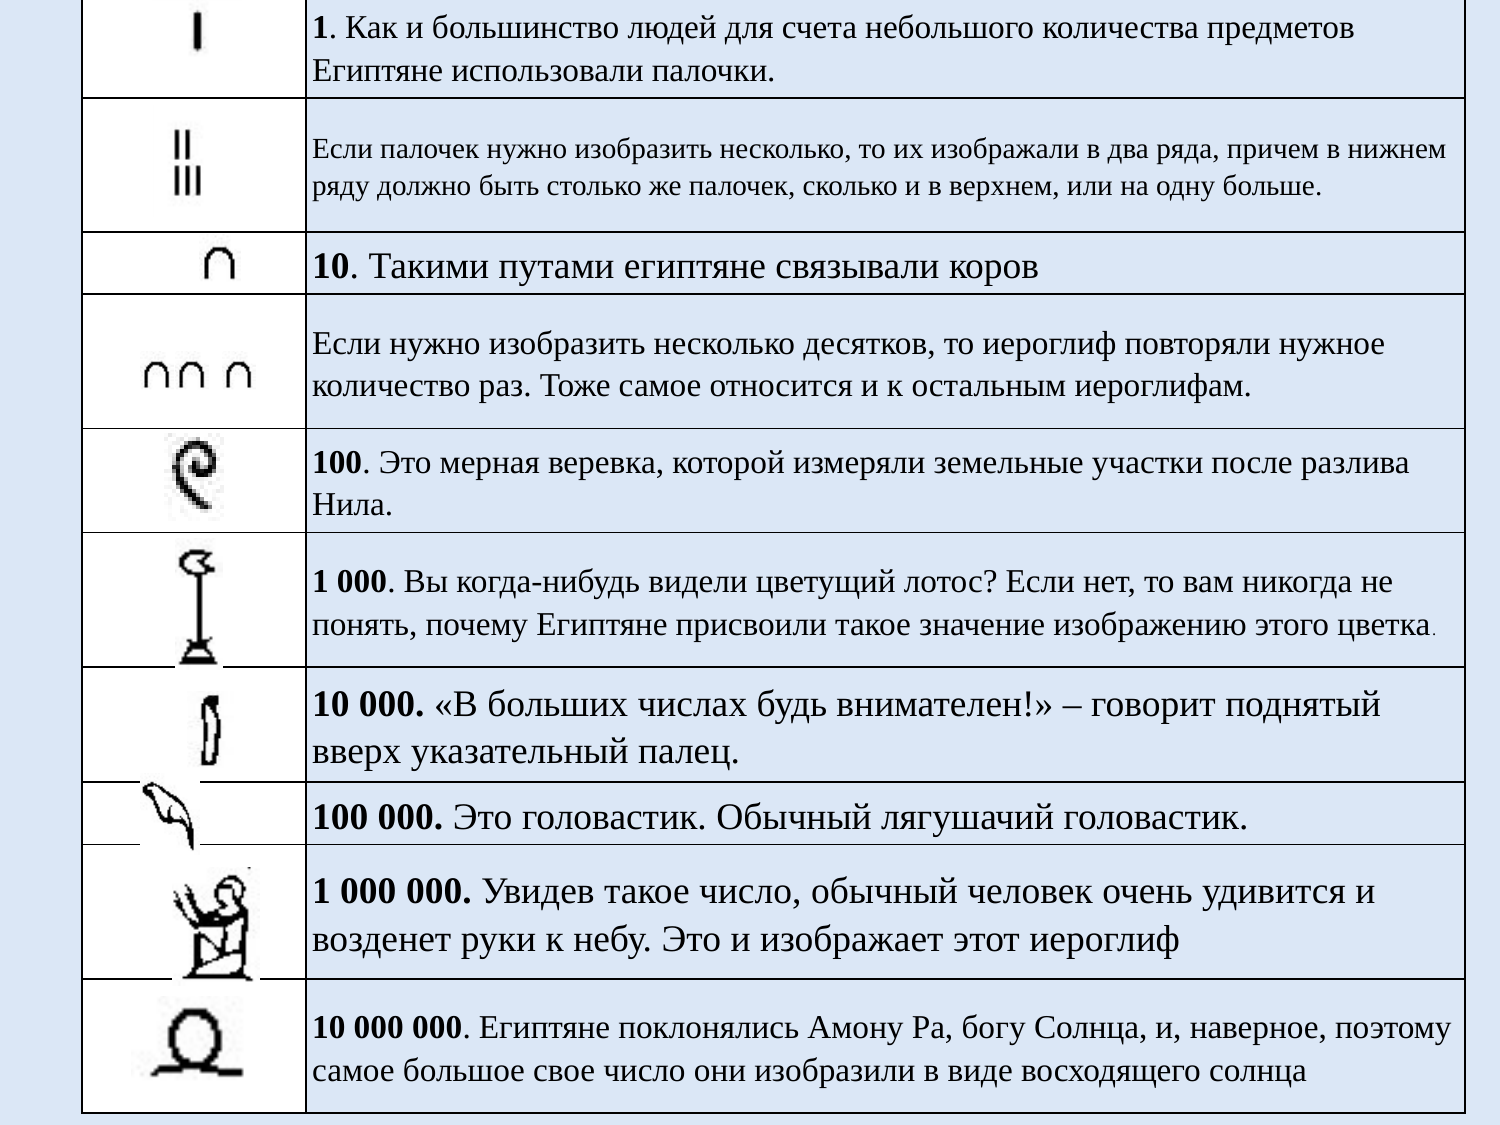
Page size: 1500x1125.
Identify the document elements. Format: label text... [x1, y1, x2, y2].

picture [140, 351, 174, 399]
table_cell [83, 233, 197, 293]
table_cell [83, 99, 305, 231]
picture [130, 995, 265, 1102]
picture [222, 351, 256, 399]
table_cell [83, 429, 305, 532]
table_cell [83, 845, 172, 978]
table_header [83, 0, 305, 97]
picture [152, 0, 242, 71]
table_cell [83, 980, 305, 1112]
picture [163, 433, 224, 522]
table_cell 10. Такими путами египтяне связывали коров [307, 233, 1464, 293]
table_cell [83, 295, 305, 428]
table_cell [242, 233, 305, 293]
picture [175, 351, 209, 399]
picture [152, 105, 235, 218]
picture [198, 234, 241, 294]
picture [140, 691, 234, 855]
table_cell 1 000 000. Увидев такое число, обычный человек очень удивится и возденет руки к небу. Это и изображает этот иероглиф [307, 845, 1464, 978]
table_cell 10 000 000. Египтяне поклонялись Амону Ра, богу Солнца, и, наверное, поэтому самое большое свое число они изобразили в виде восходящего солнца [307, 980, 1464, 1112]
table_cell [83, 783, 135, 844]
table_cell 100 000. Это головастик. Обычный лягушачий головастик. [307, 783, 1464, 844]
table_cell Если палочек нужно изобразить несколько, то их изображали в два ряда, причем в нижнем ряду должно быть столько же палочек, сколько и в верхнем, или на одну больше. [307, 99, 1464, 231]
table_cell [204, 783, 305, 844]
table_cell 1 000. Вы когда-нибудь видели цветущий лотос? Если нет, то вам никогда не понять, почему Египтяне присвоили такое значение изображению этого цветка. [307, 533, 1464, 666]
table_cell 10 000. «В больших числах будь внимателен!» – говорит поднятый вверх указательный палец. [307, 668, 1464, 781]
table_cell [198, 845, 305, 978]
picture [175, 538, 223, 670]
picture [172, 866, 260, 986]
table_cell 100. Это мерная веревка, которой измеряли земельные участки после разлива Нила. [307, 429, 1464, 532]
table_cell [83, 668, 305, 781]
table_header 1. Как и большинство людей для счета небольшого количества предметов Египтяне использовали палочки. [307, 0, 1464, 97]
table_cell Если нужно изобразить несколько десятков, то иероглиф повторяли нужное количество раз. Тоже самое относится и к остальным иероглифам. [307, 295, 1464, 428]
table_cell [83, 533, 305, 666]
